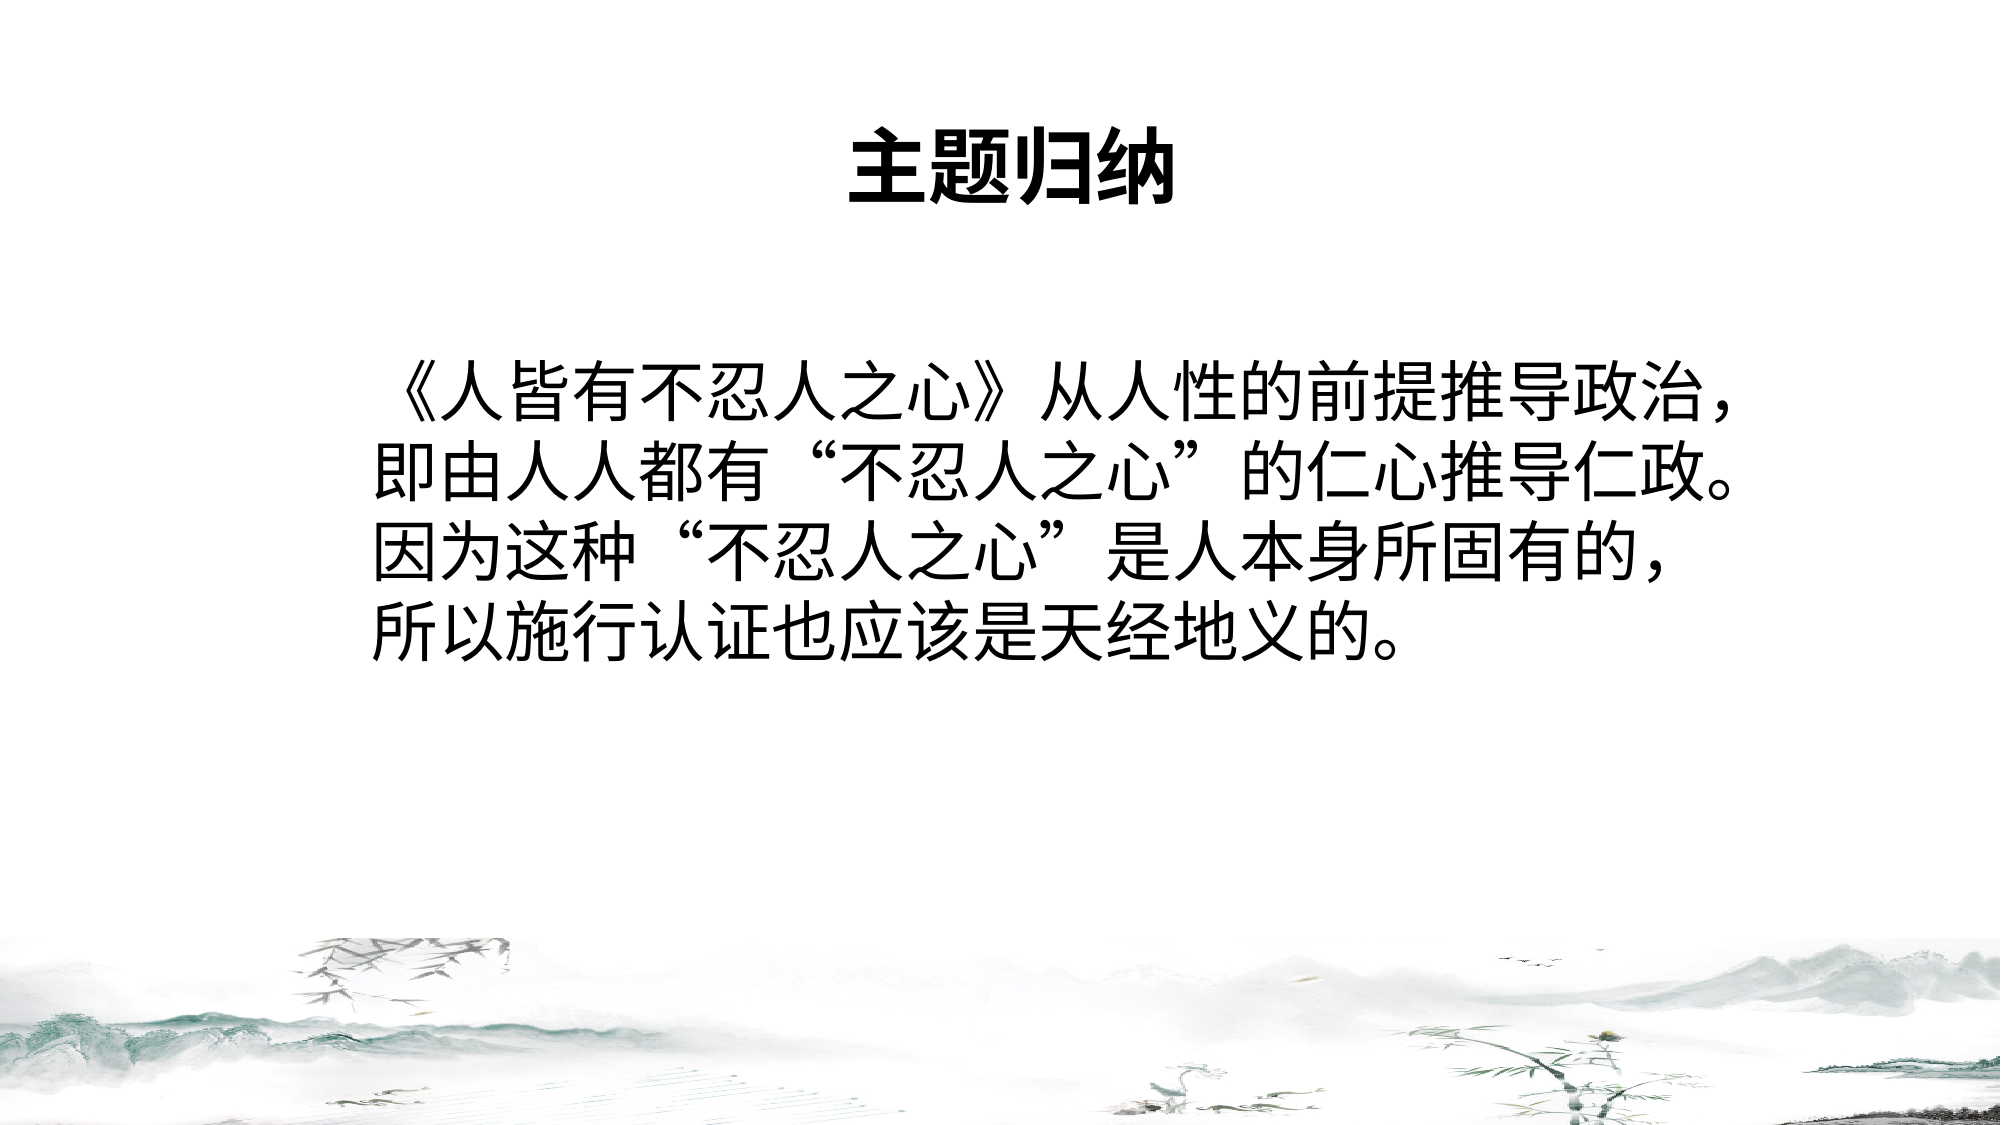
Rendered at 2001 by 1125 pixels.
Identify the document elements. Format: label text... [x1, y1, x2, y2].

picture [0, 938, 2000, 1125]
text_box 主题归纳 [548, 106, 1476, 222]
text_box 《人皆有不忍人之心》从人性的前提推导政治，即由人人都有“不忍人之心”的仁心推导仁政。因为这种“不忍人之心”是人本身所固有的，所以施行认证也应该是天经地义的。 [356, 342, 1731, 678]
